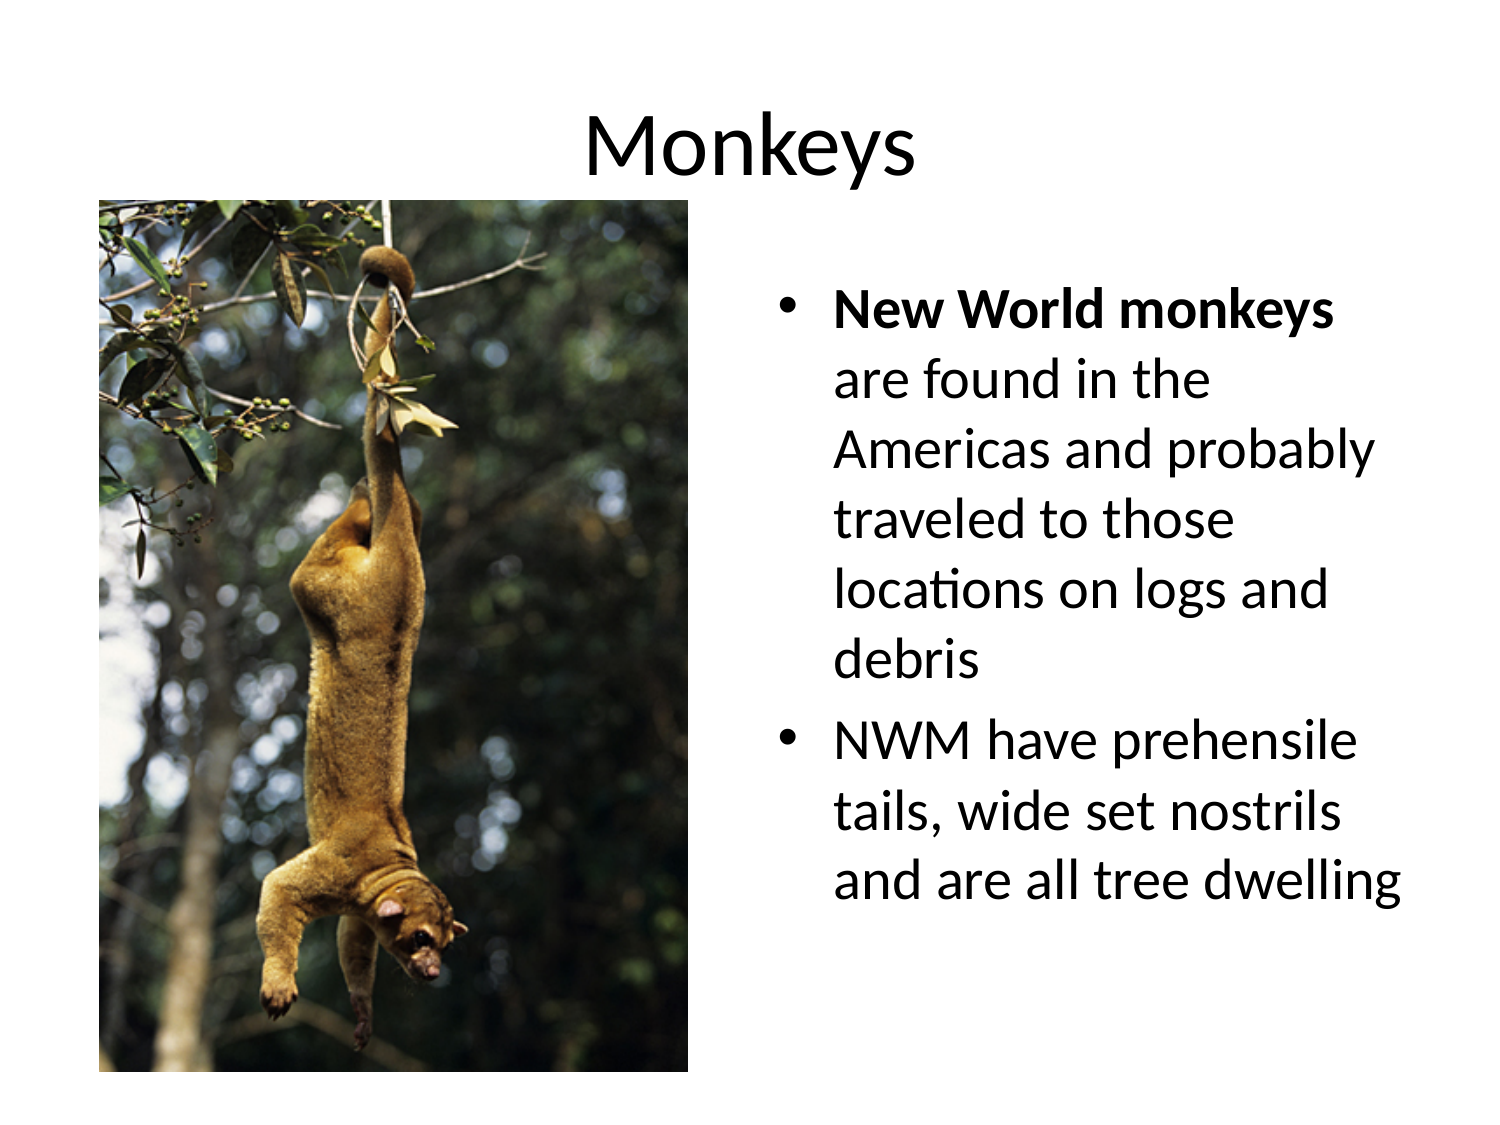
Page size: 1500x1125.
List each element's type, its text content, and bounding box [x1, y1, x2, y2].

picture [99, 200, 688, 1073]
list New World monkeys are found in the Americas and probably traveled to those locations on logs and debris NWM have prehensile tails, wide set nostrils and are all tree dwelling [762, 262, 1425, 1005]
title Monkeys [75, 45, 1425, 233]
